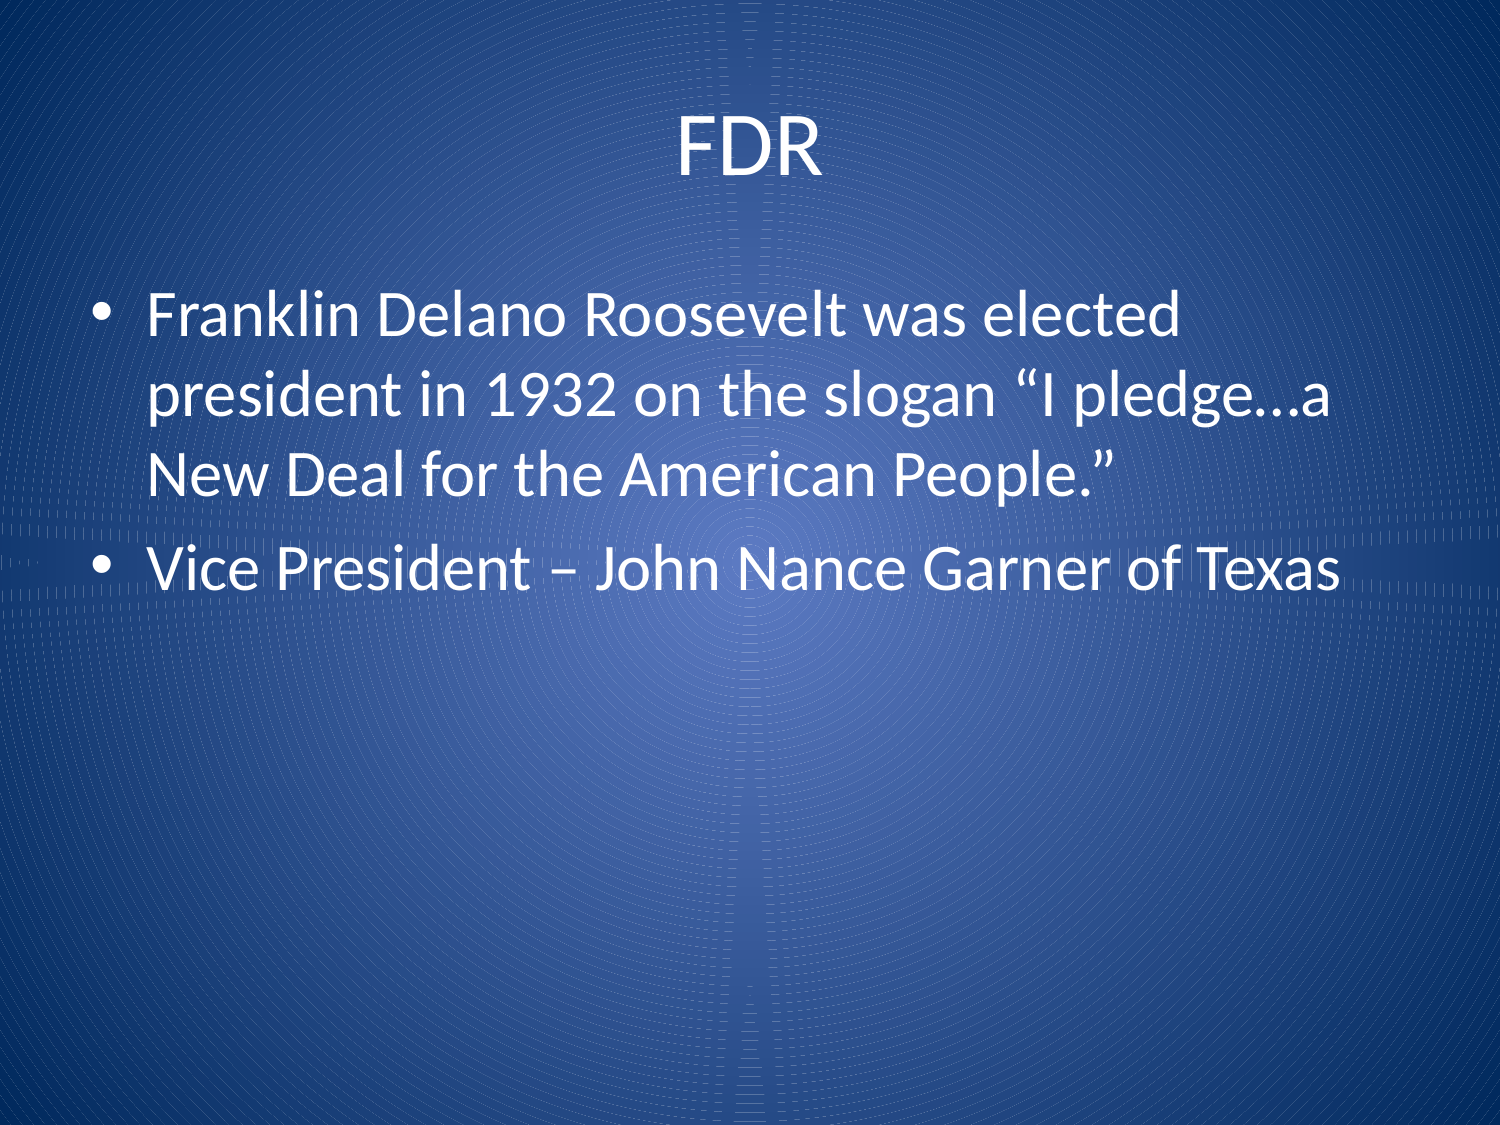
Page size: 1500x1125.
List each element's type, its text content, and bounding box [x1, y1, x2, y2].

list Franklin Delano Roosevelt was elected president in 1932 on the slogan “I pledge…a New Deal for the American People.” Vice President – John Nance Garner of Texas [75, 262, 1425, 1005]
title FDR [75, 45, 1425, 233]
